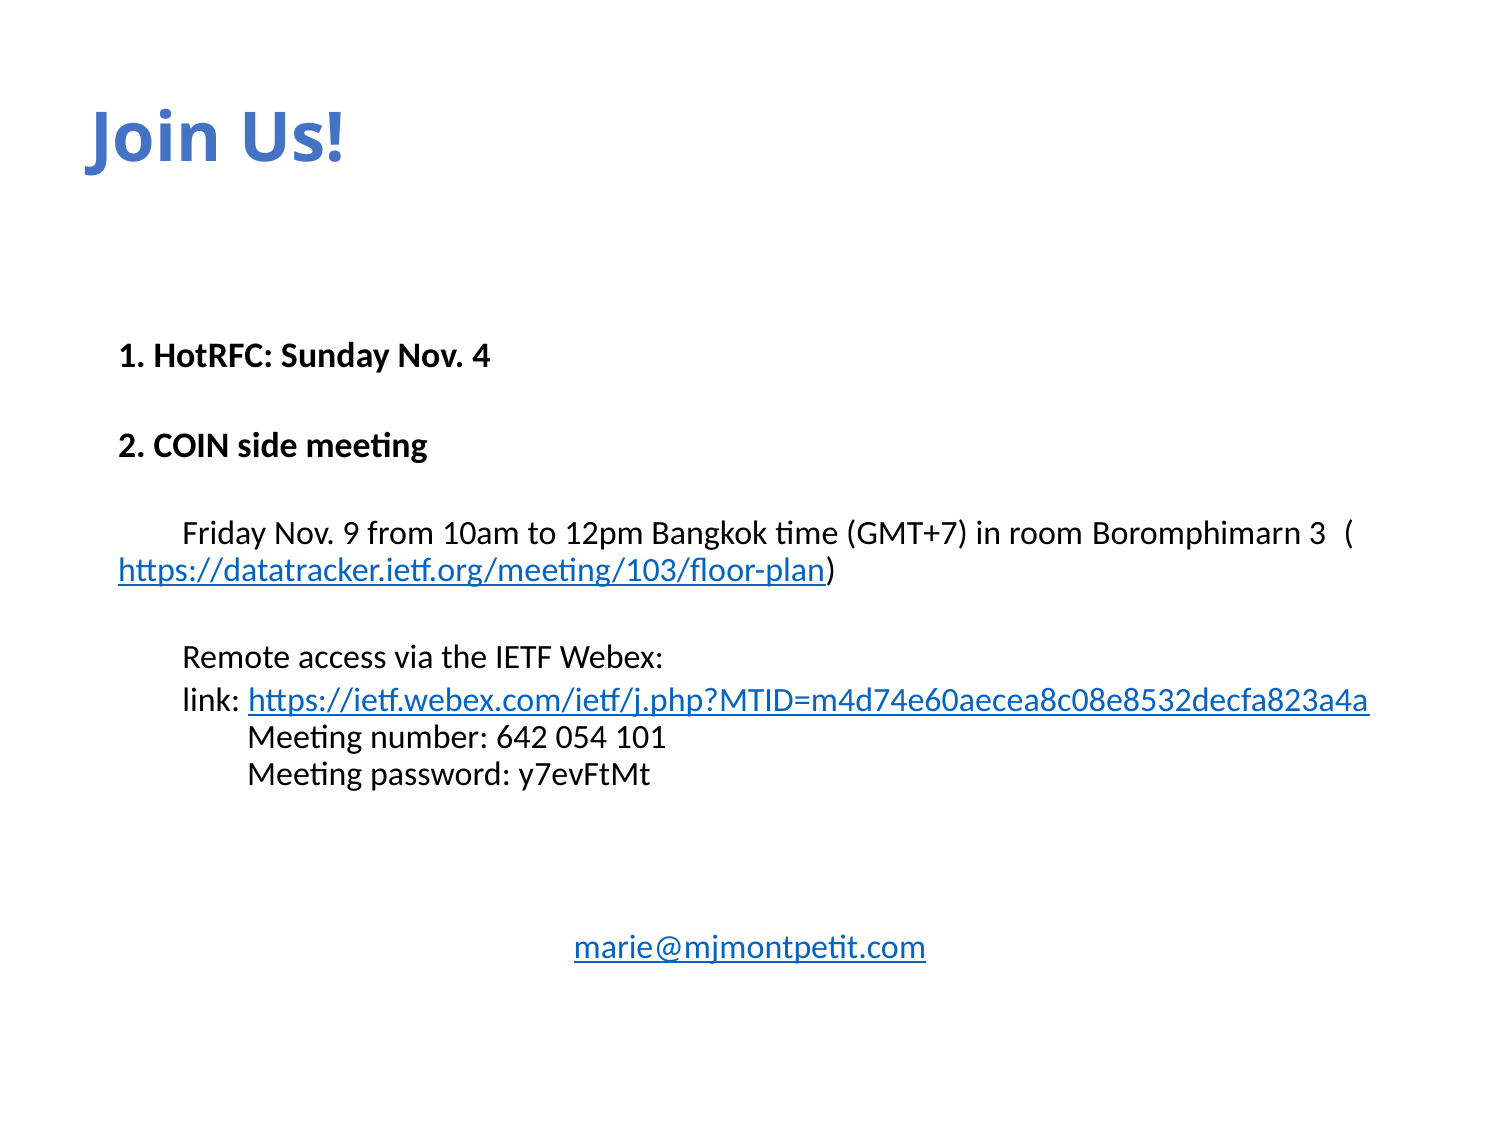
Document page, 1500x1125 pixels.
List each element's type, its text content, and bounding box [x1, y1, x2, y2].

list 1. HotRFC: Sunday Nov. 4 2. COIN side meeting Friday Nov. 9 from 10am to 12pm Bangkok time (GMT+7) in room Boromphimarn 3 (https://datatracker.ietf.org/meeting/103/floor-plan) Remote access via the IETF Webex: link: https://ietf.webex.com/ietf/j.php?MTID=m4d74e60aecea8c08e8532decfa823a4a Meeting number: 642 054 101 Meeting password: y7evFtMt marie@mjmontpetit.com [103, 299, 1397, 1014]
title Join Us! [75, 45, 1425, 233]
